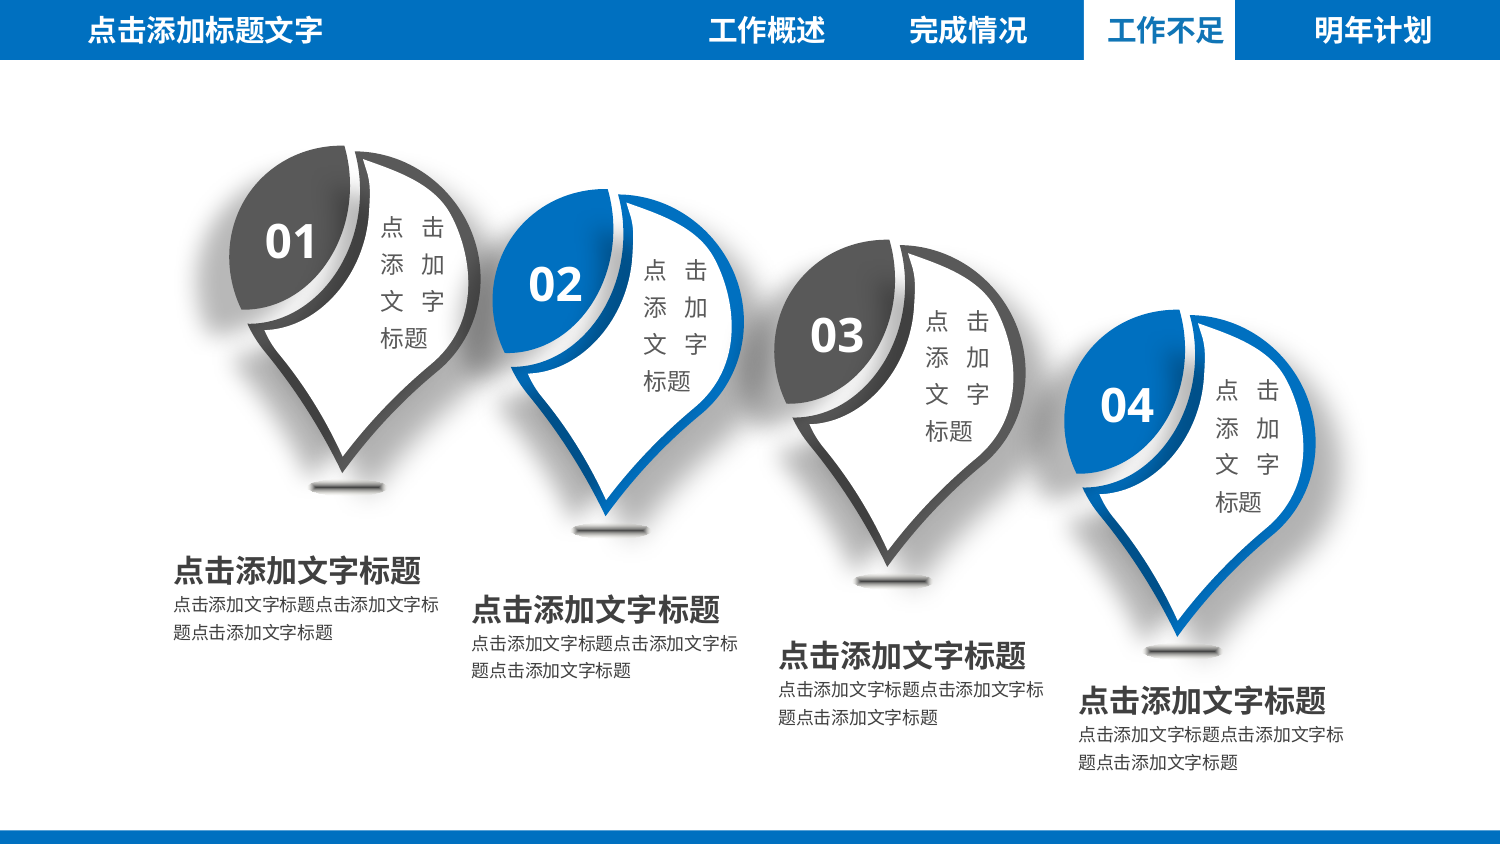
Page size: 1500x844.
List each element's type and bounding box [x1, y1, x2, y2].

text_box [0, 0, 1500, 844]
